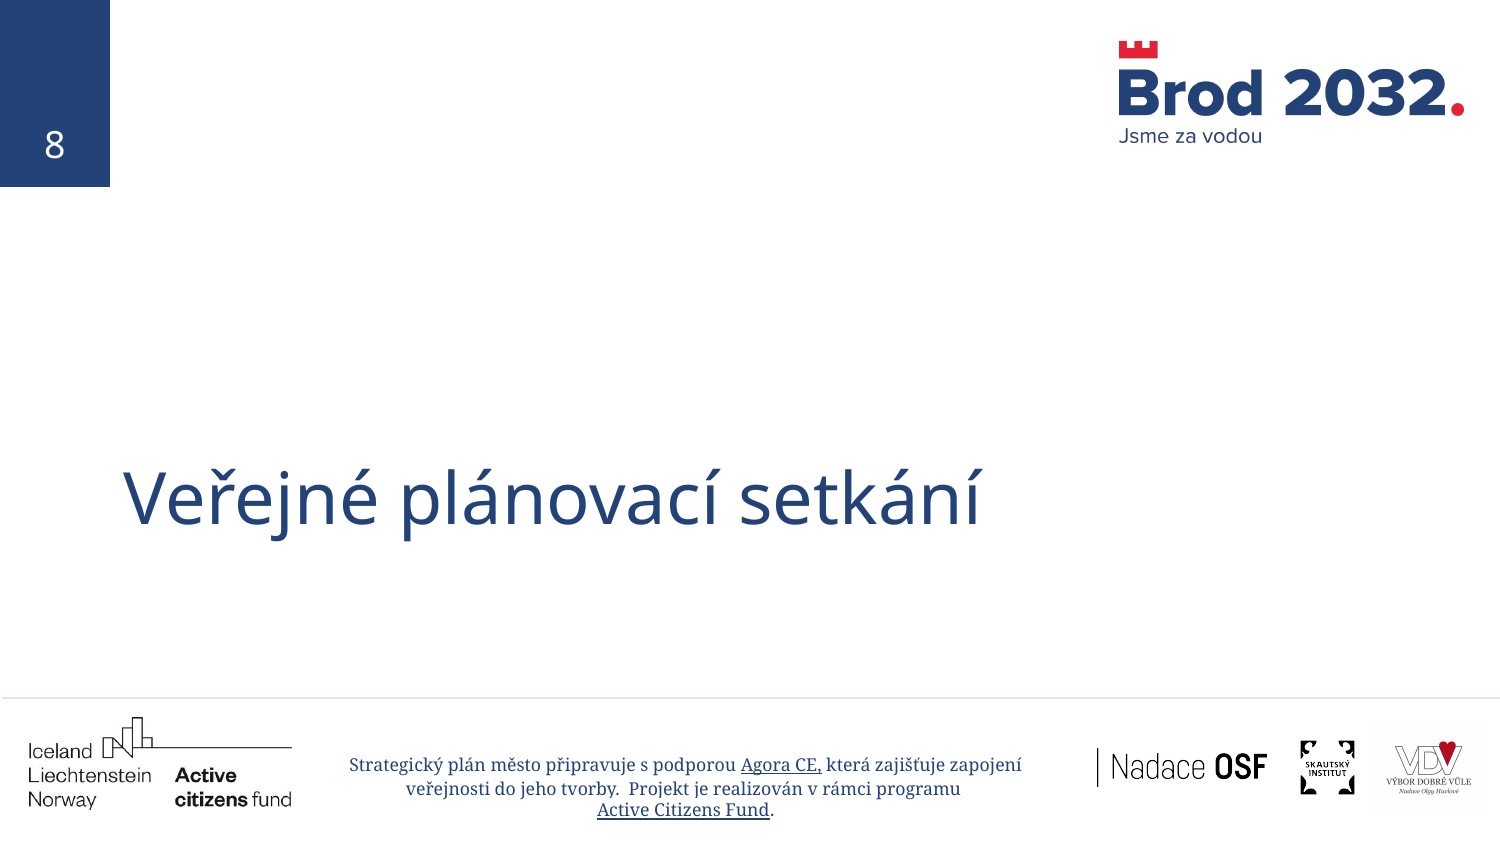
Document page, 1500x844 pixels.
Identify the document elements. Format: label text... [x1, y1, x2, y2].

picture [1097, 748, 1267, 787]
slide_number 8 [0, 0, 110, 187]
picture [29, 717, 292, 810]
picture [1290, 730, 1365, 805]
picture [1369, 726, 1488, 810]
picture [1119, 41, 1464, 143]
title Veřejné plánovací setkání [112, 360, 1014, 551]
